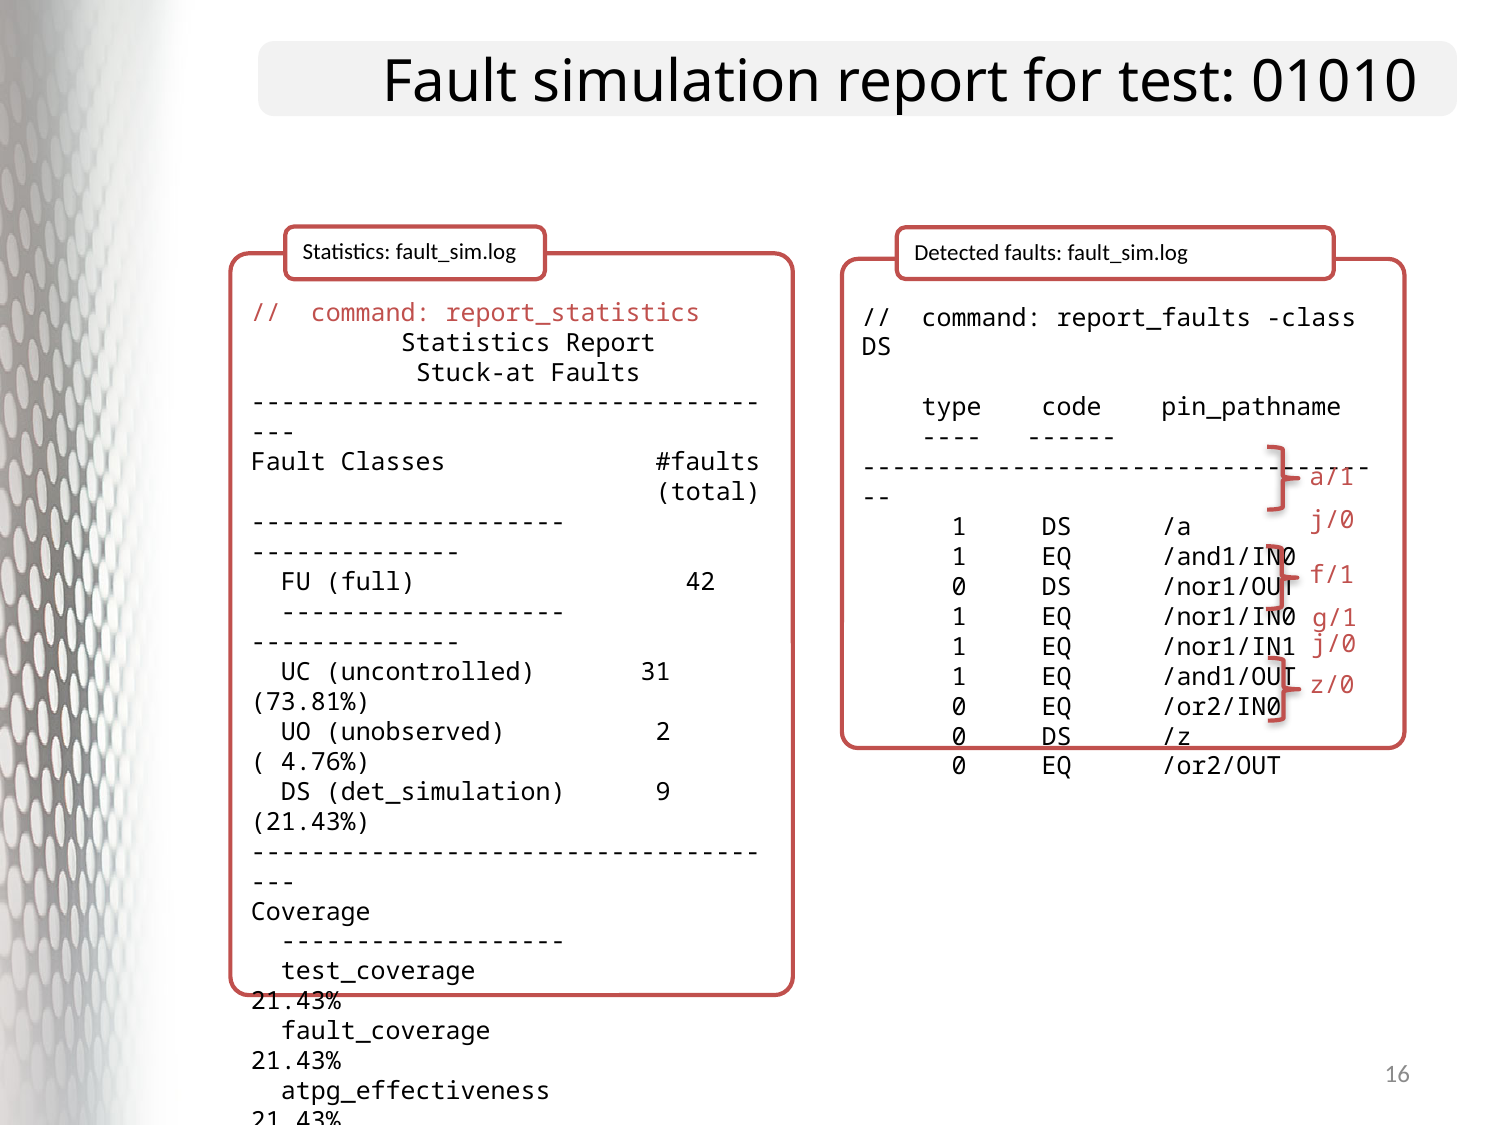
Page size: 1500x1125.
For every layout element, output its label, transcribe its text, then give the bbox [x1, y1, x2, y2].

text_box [841, 226, 1405, 749]
picture [0, 0, 200, 1125]
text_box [230, 226, 794, 996]
slide_number 16 [1074, 1042, 1425, 1103]
title Fault simulation report for test: 01010 [58, 40, 1449, 117]
